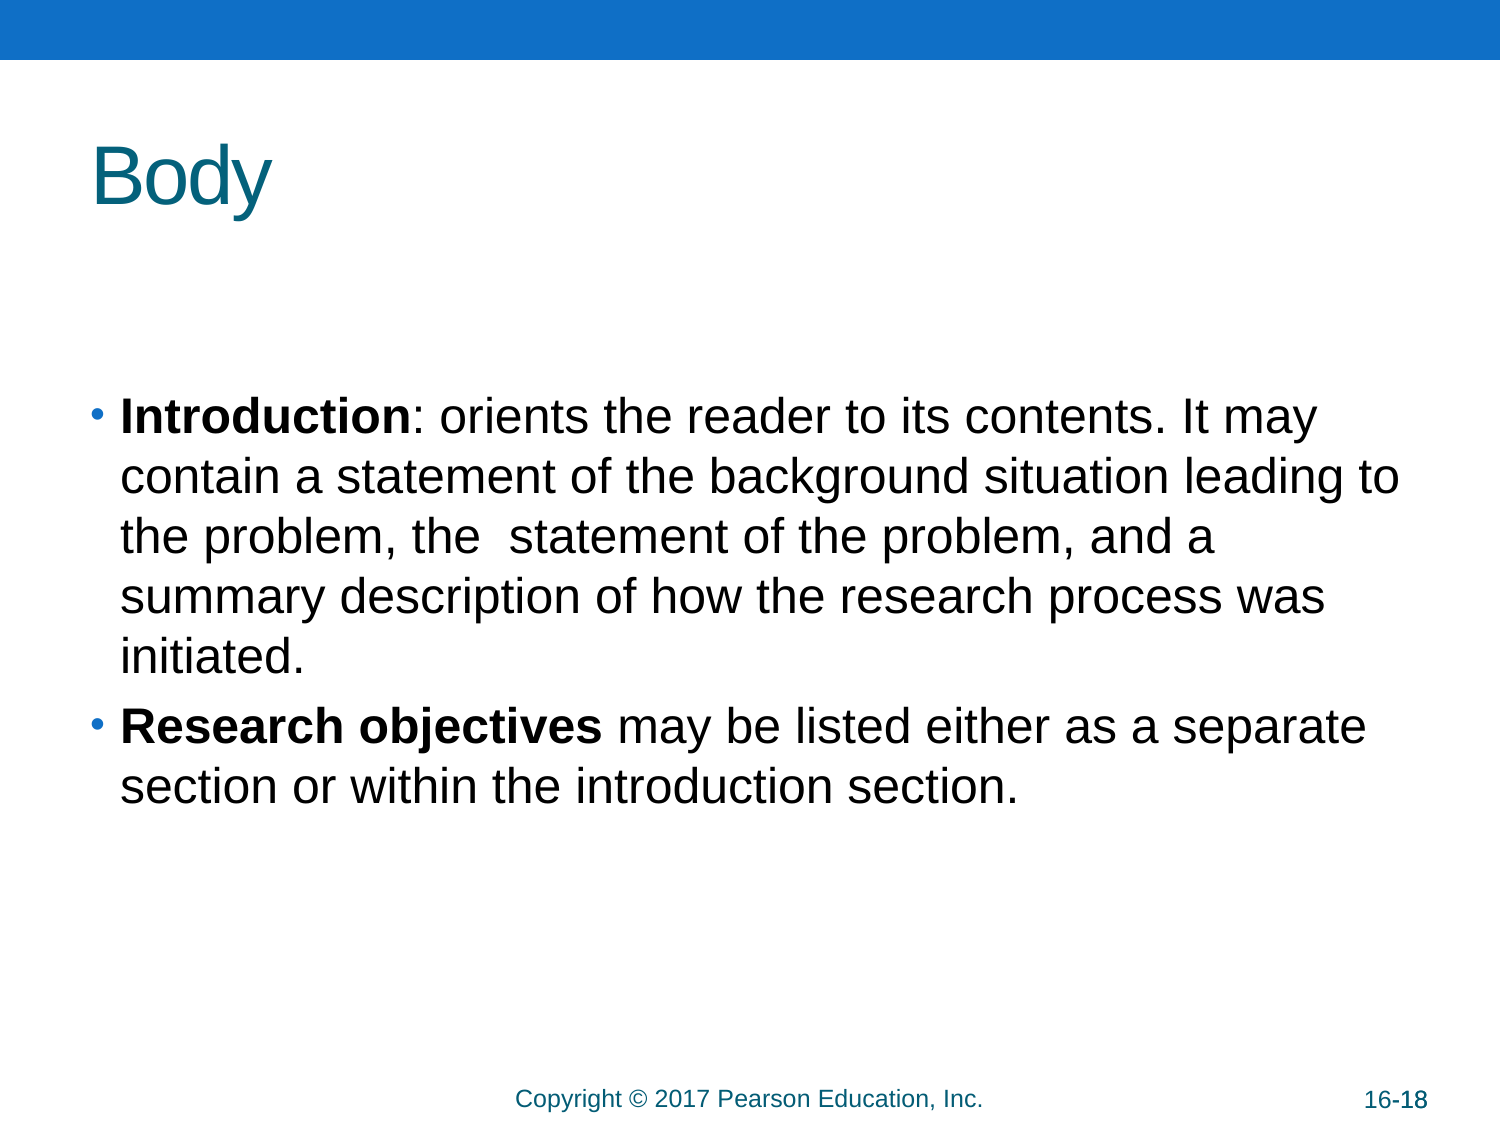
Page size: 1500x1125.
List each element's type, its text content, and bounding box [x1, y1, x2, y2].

list Introduction: orients the reader to its contents. It may contain a statement of the background situation leading to the problem, the statement of the problem, and a summary description of how the research process was initiated. Research objectives may be listed either as a separate section or within the introduction section. [75, 376, 1425, 1125]
title Body [75, 90, 1425, 253]
